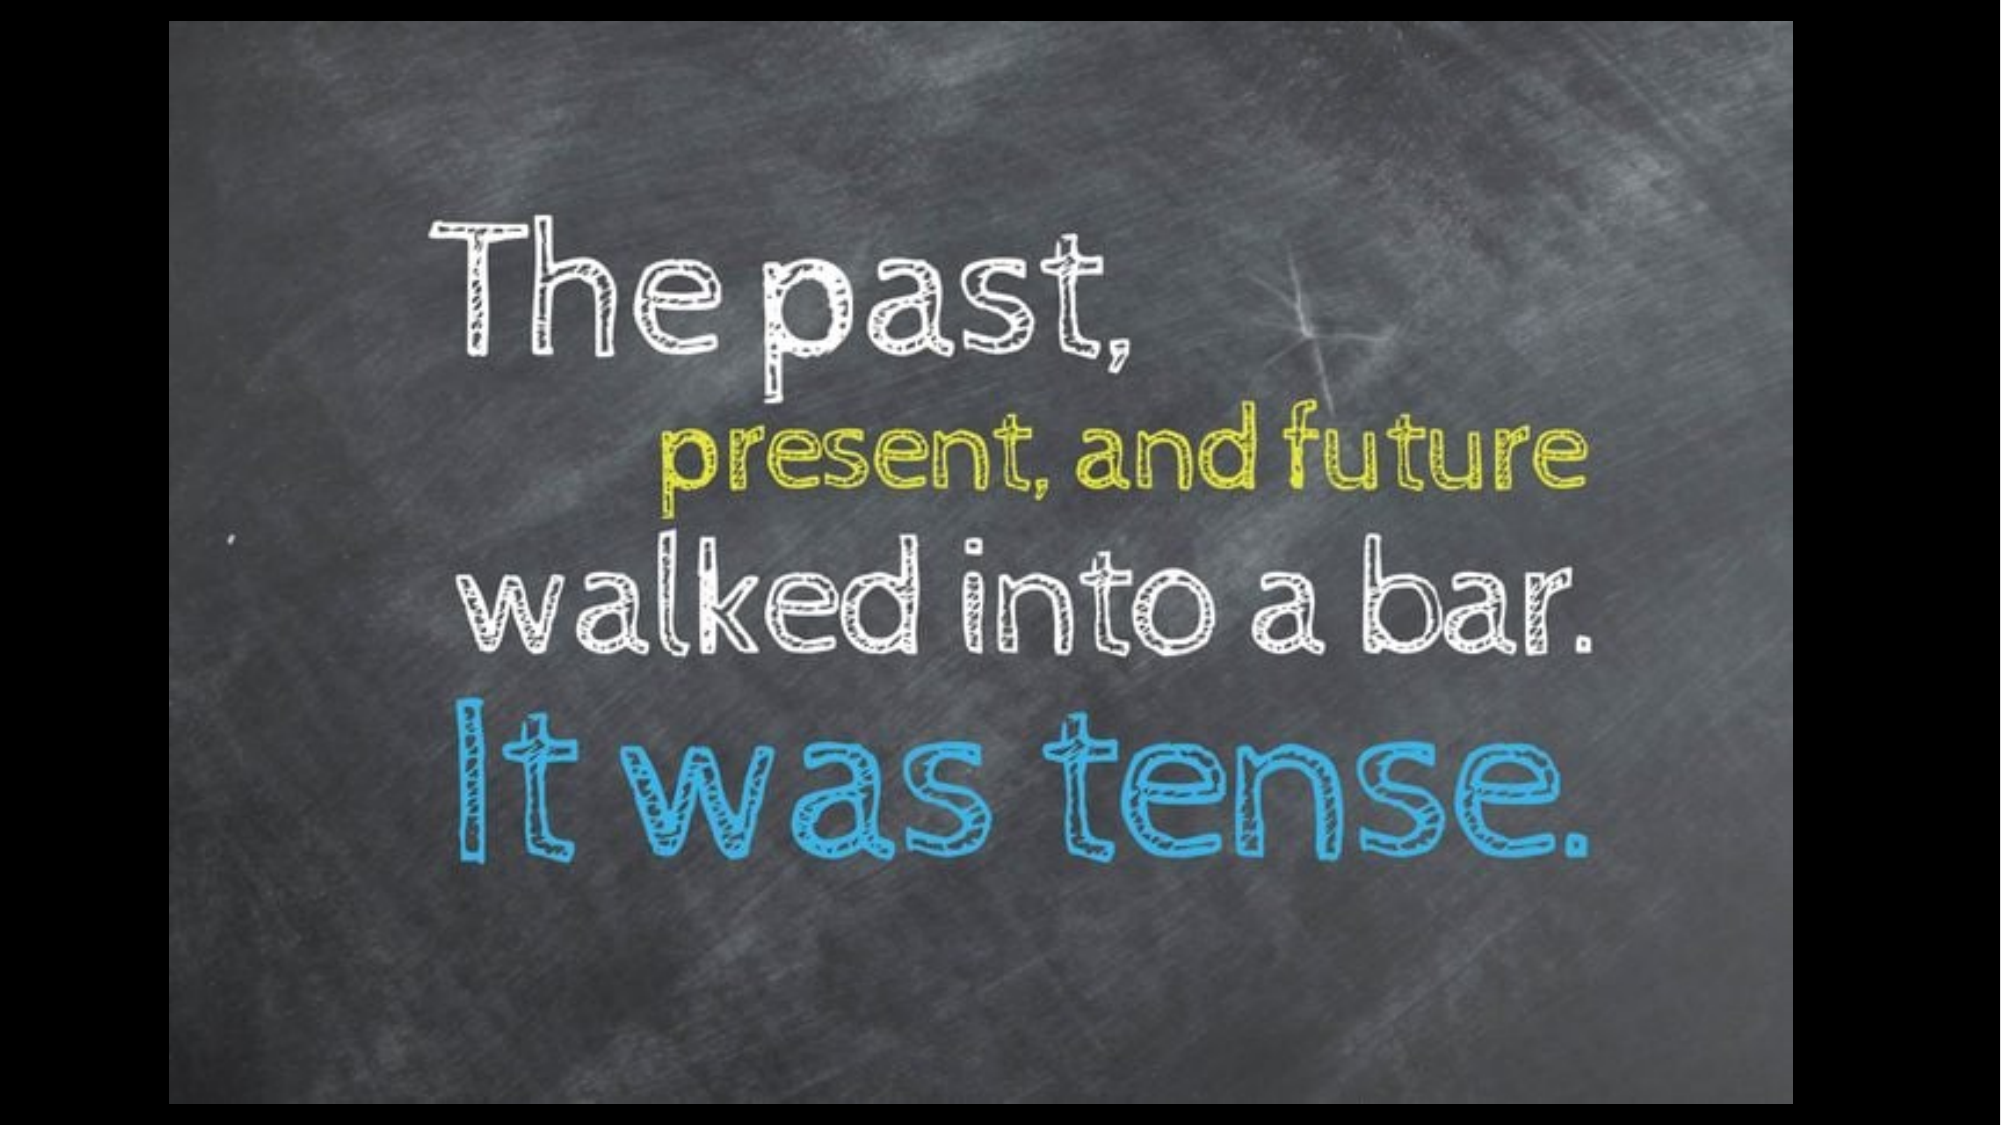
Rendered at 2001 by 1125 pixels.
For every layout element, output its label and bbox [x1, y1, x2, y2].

picture [169, 21, 1793, 1104]
